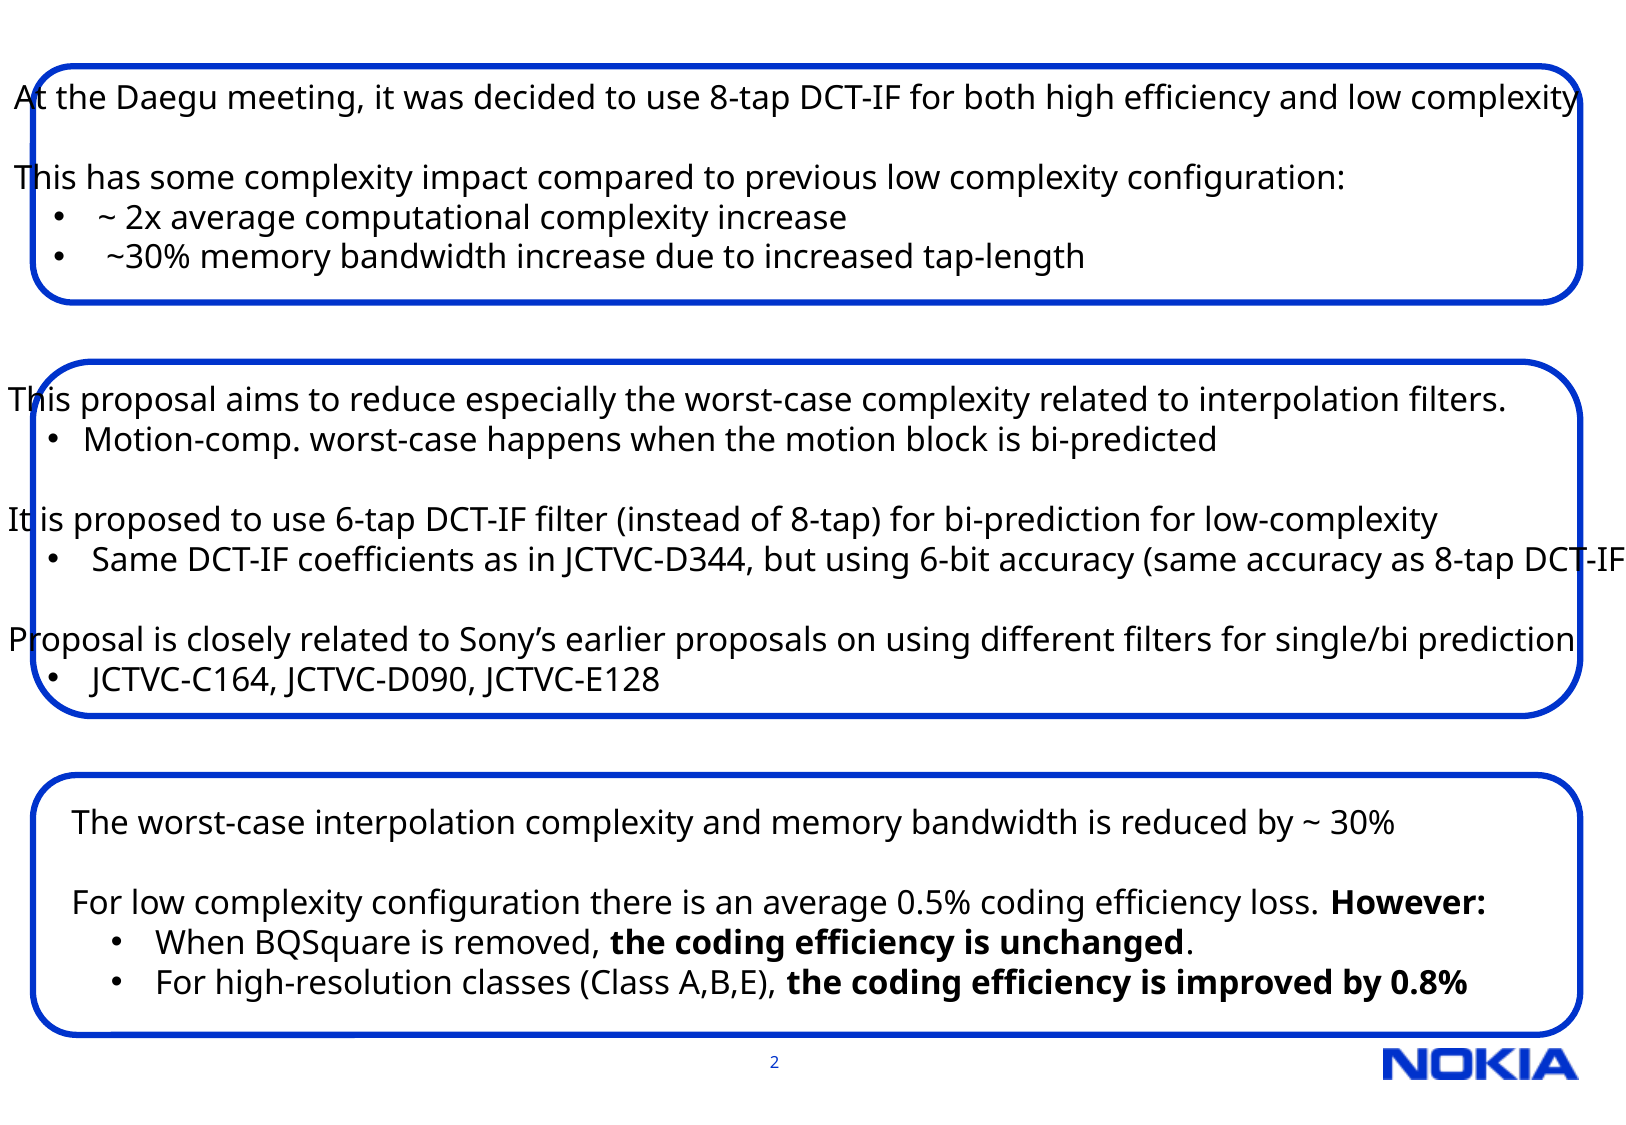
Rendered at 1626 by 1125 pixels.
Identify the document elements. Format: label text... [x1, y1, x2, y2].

picture [1383, 1048, 1579, 1080]
text_box [30, 772, 1583, 1037]
text_box This proposal aims to reduce especially the worst-case complexity related to interpolation filters. Motion-comp. worst-case happens when the motion block is bi-predicted It is proposed to use 6-tap DCT-IF filter (instead of 8-tap) for bi-prediction for low-complexity Same DCT-IF coefficients as in JCTVC-D344, but using 6-bit accuracy (same accuracy as 8-tap DCT-IF) Proposal is closely related to Sony’s earlier proposals on using different filters for single/bi prediction JCTVC-C164, JCTVC-D090, JCTVC-E128 [0, 370, 1625, 705]
text_box The worst-case interpolation complexity and memory bandwidth is reduced by ~ 30% For low complexity configuration there is an average 0.5% coding efficiency loss. However: When BQSquare is removed, the coding efficiency is unchanged. For high-resolution classes (Class A,B,E), the coding efficiency is improved by 0.8% [56, 794, 1545, 1009]
text_box [35, 283, 1578, 305]
text_box [54, 705, 1560, 719]
text_box [55, 64, 1559, 68]
text_box At the Daegu meeting, it was decided to use 8-tap DCT-IF for both high efficiency and low complexity This has some complexity impact compared to previous low complexity configuration: ~ 2x average computational complexity increase ~30% memory bandwidth increase due to increased tap-length [0, 68, 1597, 283]
text_box [57, 359, 1556, 370]
